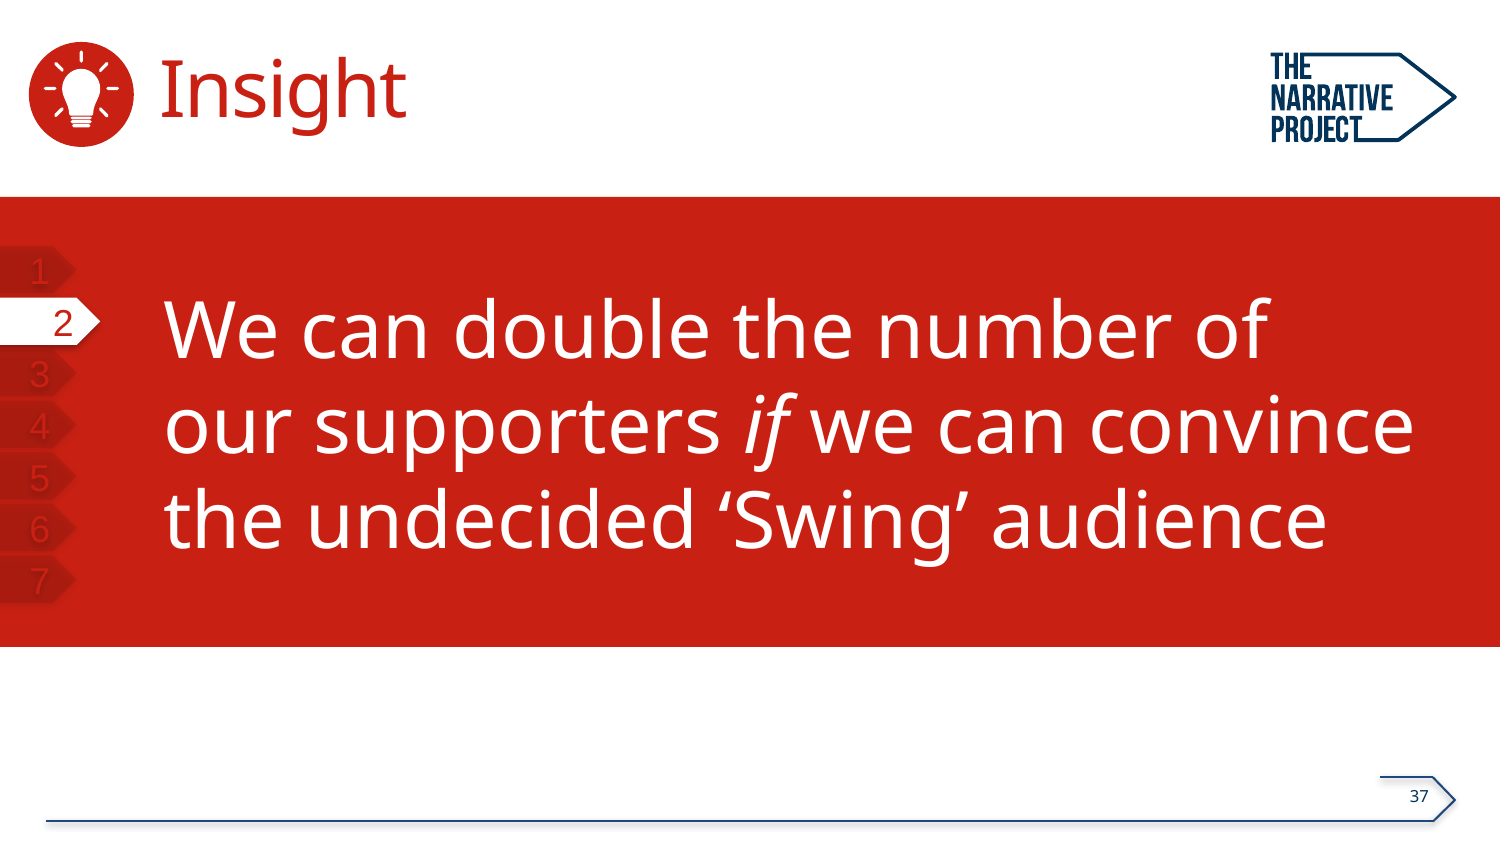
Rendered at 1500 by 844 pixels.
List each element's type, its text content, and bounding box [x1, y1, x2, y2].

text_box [0, 245, 101, 604]
title Insight [159, 49, 1247, 146]
text_box We can double the number of our supporters if we can convince the undecided ‘Swing’ audience [0, 195, 1500, 649]
slide_number 37 [1315, 775, 1444, 820]
